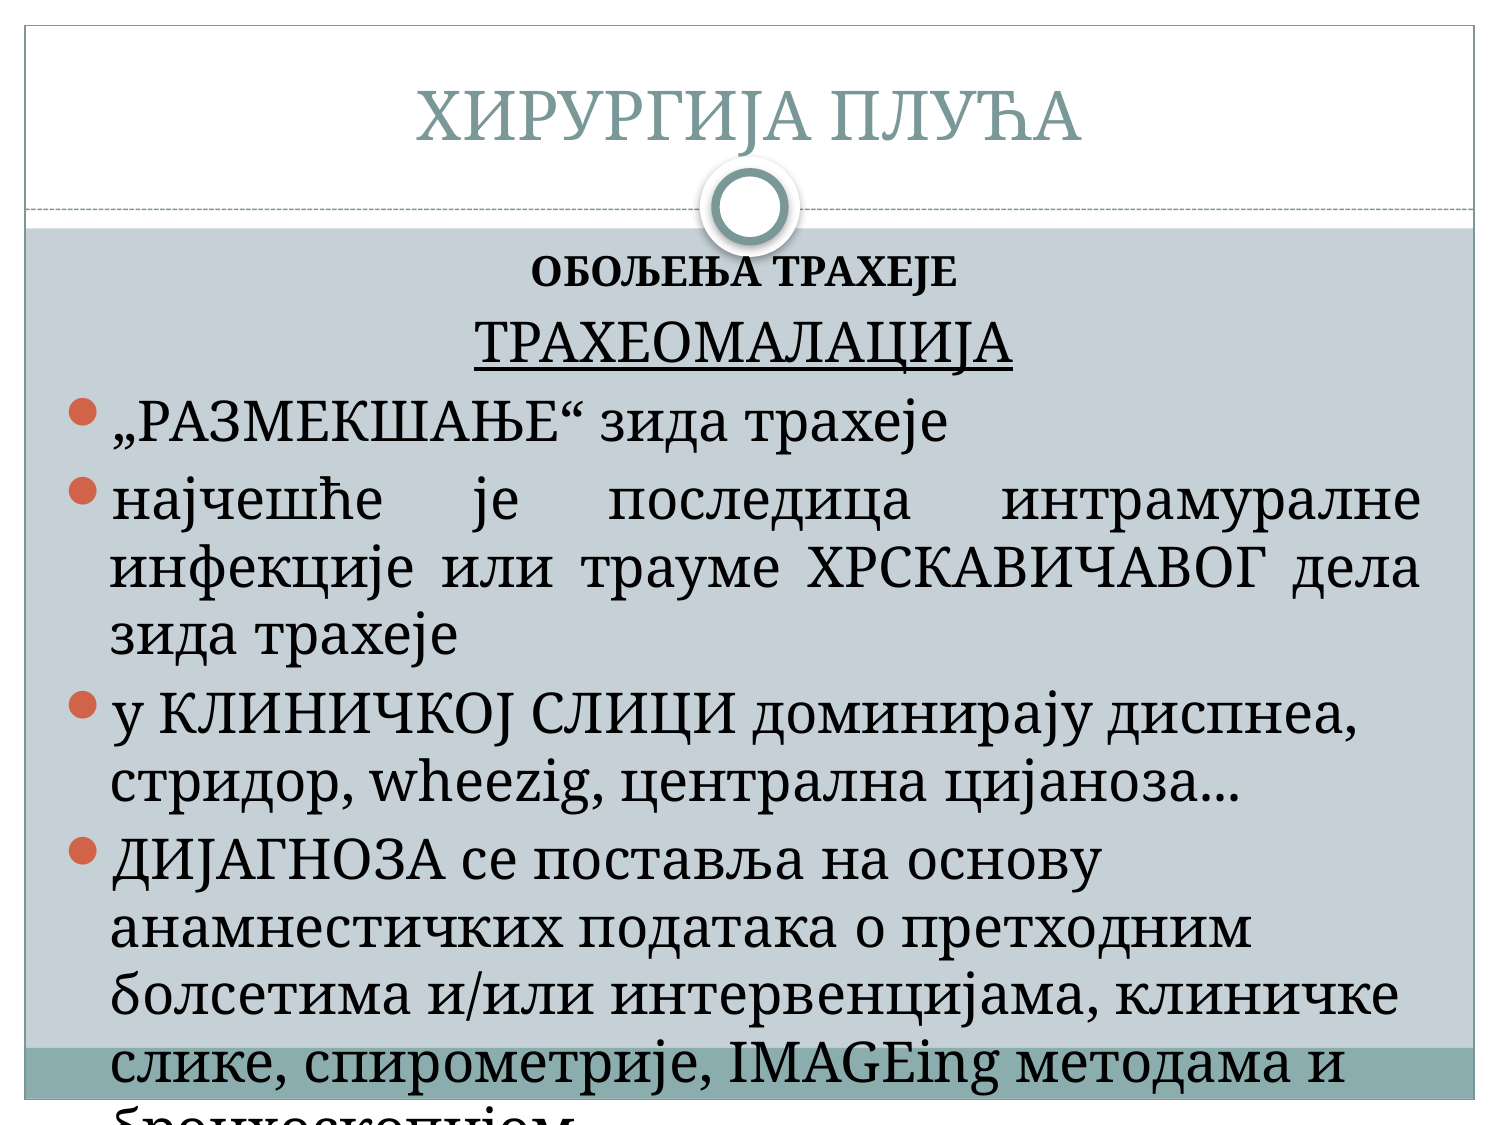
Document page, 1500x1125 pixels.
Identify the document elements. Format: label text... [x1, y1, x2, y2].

title ХИРУРГИЈА ПЛУЋА [49, 37, 1450, 162]
list ОБОЉЕЊА ТРАХЕЈЕ ТРАХЕОМАЛАЦИЈА „РАЗМЕКШАЊЕ“ зида трахеје најчешће је последица интрамуралне инфекције или трауме ХРСКАВИЧАВОГ дела зида трахеје у КЛИНИЧКОЈ СЛИЦИ доминирају диспнеа, стридор, wheezig, централна цијаноза... ДИЈАГНОЗА се поставља на основу анамнестичких података о претходним болсетима и/или интервенцијама, клиничке слике, спирометрије, IMAGEing методама и бронхоскопијом [50, 237, 1438, 1125]
